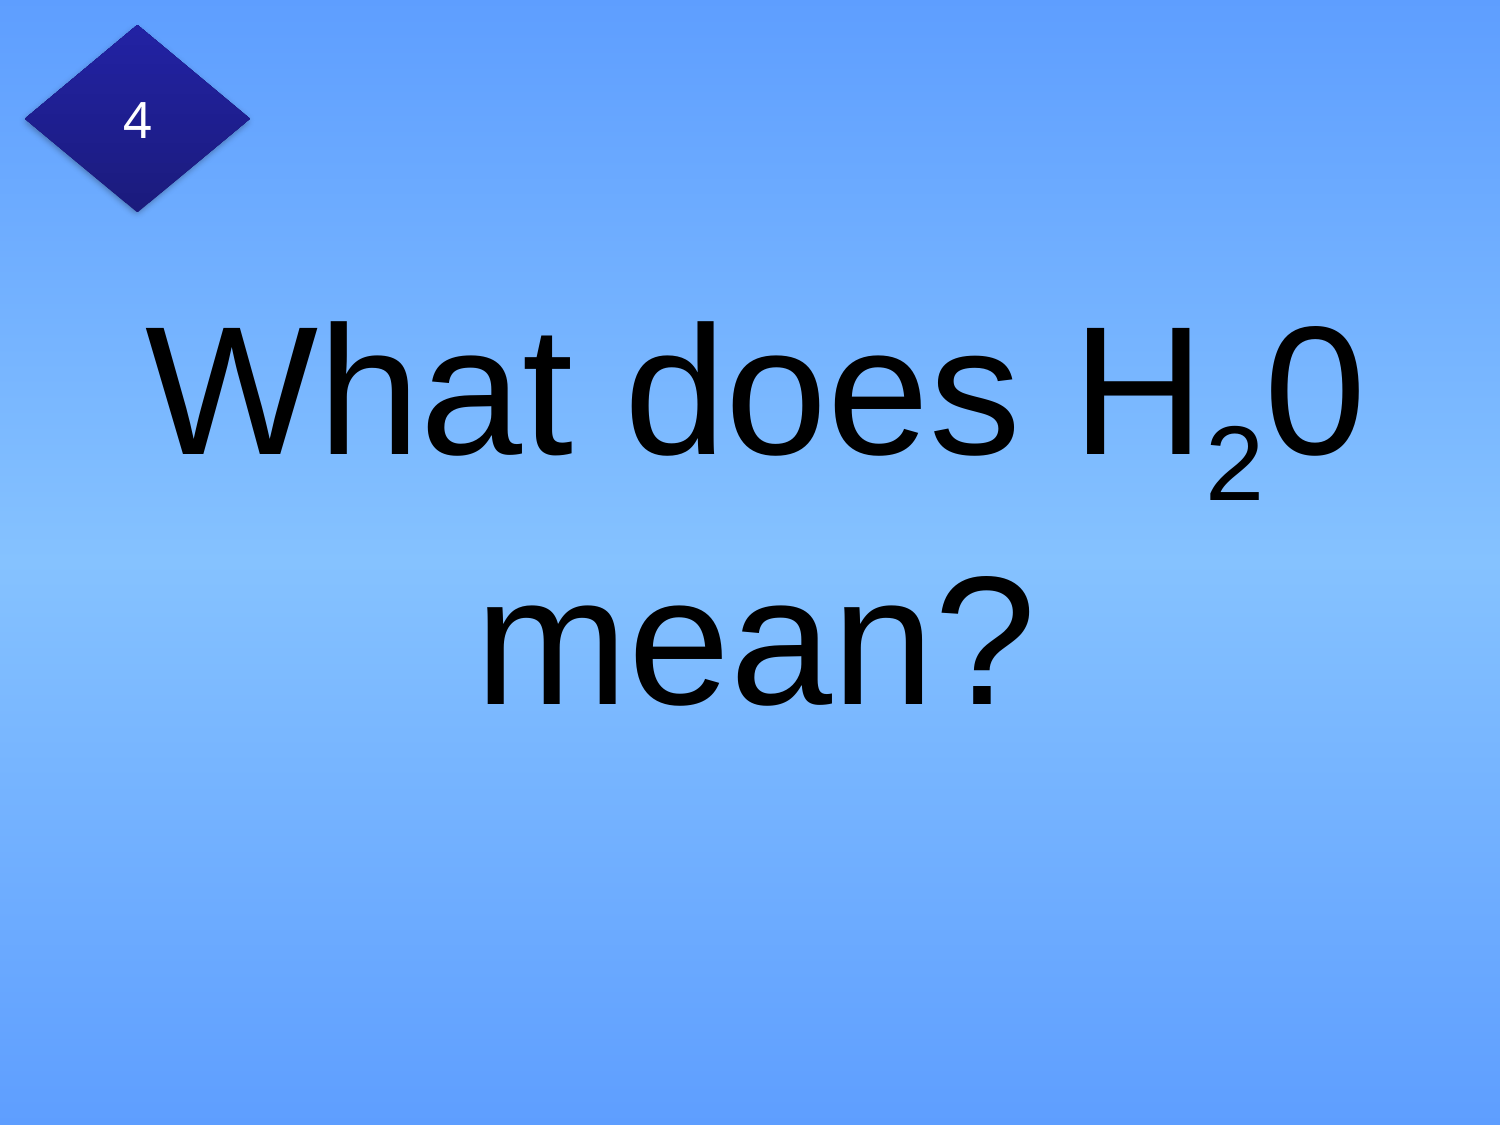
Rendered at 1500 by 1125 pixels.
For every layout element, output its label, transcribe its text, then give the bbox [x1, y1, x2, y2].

title What does H20 mean? [112, 137, 1401, 876]
text_box 4 [24, 24, 250, 213]
